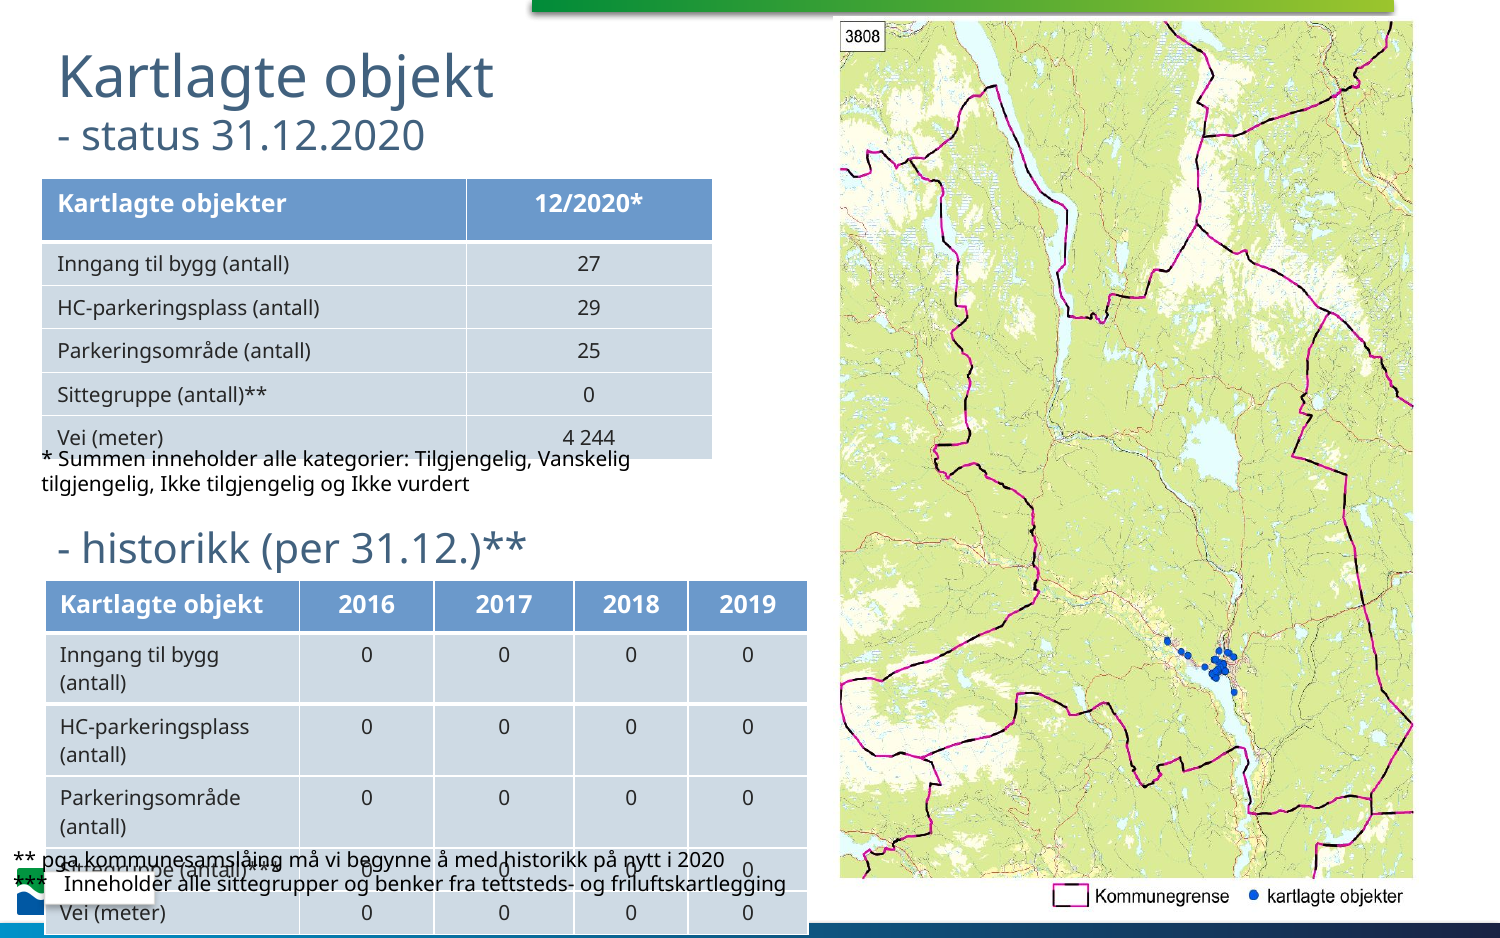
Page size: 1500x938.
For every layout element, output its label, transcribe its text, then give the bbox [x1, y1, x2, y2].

table_header Kartlagte objekter [42, 179, 466, 240]
table_cell 0 [467, 373, 712, 415]
picture [833, 16, 1419, 913]
table_cell 27 [467, 244, 712, 285]
table_cell Sittegruppe (antall)** [42, 373, 466, 415]
text_box - historikk (per 31.12.)** [42, 496, 828, 580]
table_cell 0 [300, 904, 433, 934]
table_cell Inngang til bygg (antall) [46, 635, 299, 702]
table_cell 0 [435, 635, 573, 702]
table_cell 0 [435, 777, 573, 838]
table_cell 0 [689, 777, 807, 847]
table_header 2017 [435, 581, 573, 631]
table_cell 0 [300, 777, 433, 838]
table_cell HC-parkeringsplass (antall) [46, 706, 299, 775]
table_cell 0 [300, 706, 433, 775]
table_cell 0 [575, 635, 687, 702]
table_cell 0 [575, 904, 687, 934]
table_cell 25 [467, 329, 712, 372]
table_header Kartlagte objekt [46, 581, 299, 631]
table_header 2016 [300, 581, 433, 631]
table_cell 29 [467, 286, 712, 328]
table_cell Parkeringsområde (antall) [46, 777, 299, 838]
text_box Kartlagte objekt - status 31.12.2020 [42, 24, 828, 167]
table_header 2019 [689, 581, 807, 631]
table_cell 0 [689, 635, 807, 702]
table_cell 0 [802, 849, 807, 890]
table_header 2018 [575, 581, 687, 631]
table_cell 0 [689, 706, 807, 775]
table_cell 0 [689, 892, 807, 934]
table_cell Inngang til bygg (antall) [42, 244, 466, 285]
table_cell Vei (meter) [42, 416, 466, 438]
table_cell 0 [435, 706, 573, 775]
text_box * Summen inneholder alle kategorier: Tilgjengelig, Vanskelig tilgjengelig, Ikke tilgjengelig og Ikke vurdert [26, 438, 711, 504]
table_cell Parkeringsområde (antall) [42, 329, 466, 372]
table_cell 0 [435, 904, 573, 934]
table_cell 0 [575, 706, 687, 775]
table_cell 0 [575, 777, 687, 838]
table_header 12/2020* [467, 179, 712, 240]
table_cell 4 244 [467, 416, 712, 459]
table_cell HC-parkeringsplass (antall) [42, 286, 466, 328]
text_box ** pga kommunesamslåing må vi begynne å med historikk på nytt i 2020 *** Inneholder alle sittegrupper og benker fra tettsteds- og friluftskartlegging [0, 838, 802, 904]
table_cell Vei (meter) [46, 904, 299, 934]
table_cell 0 [300, 635, 433, 702]
